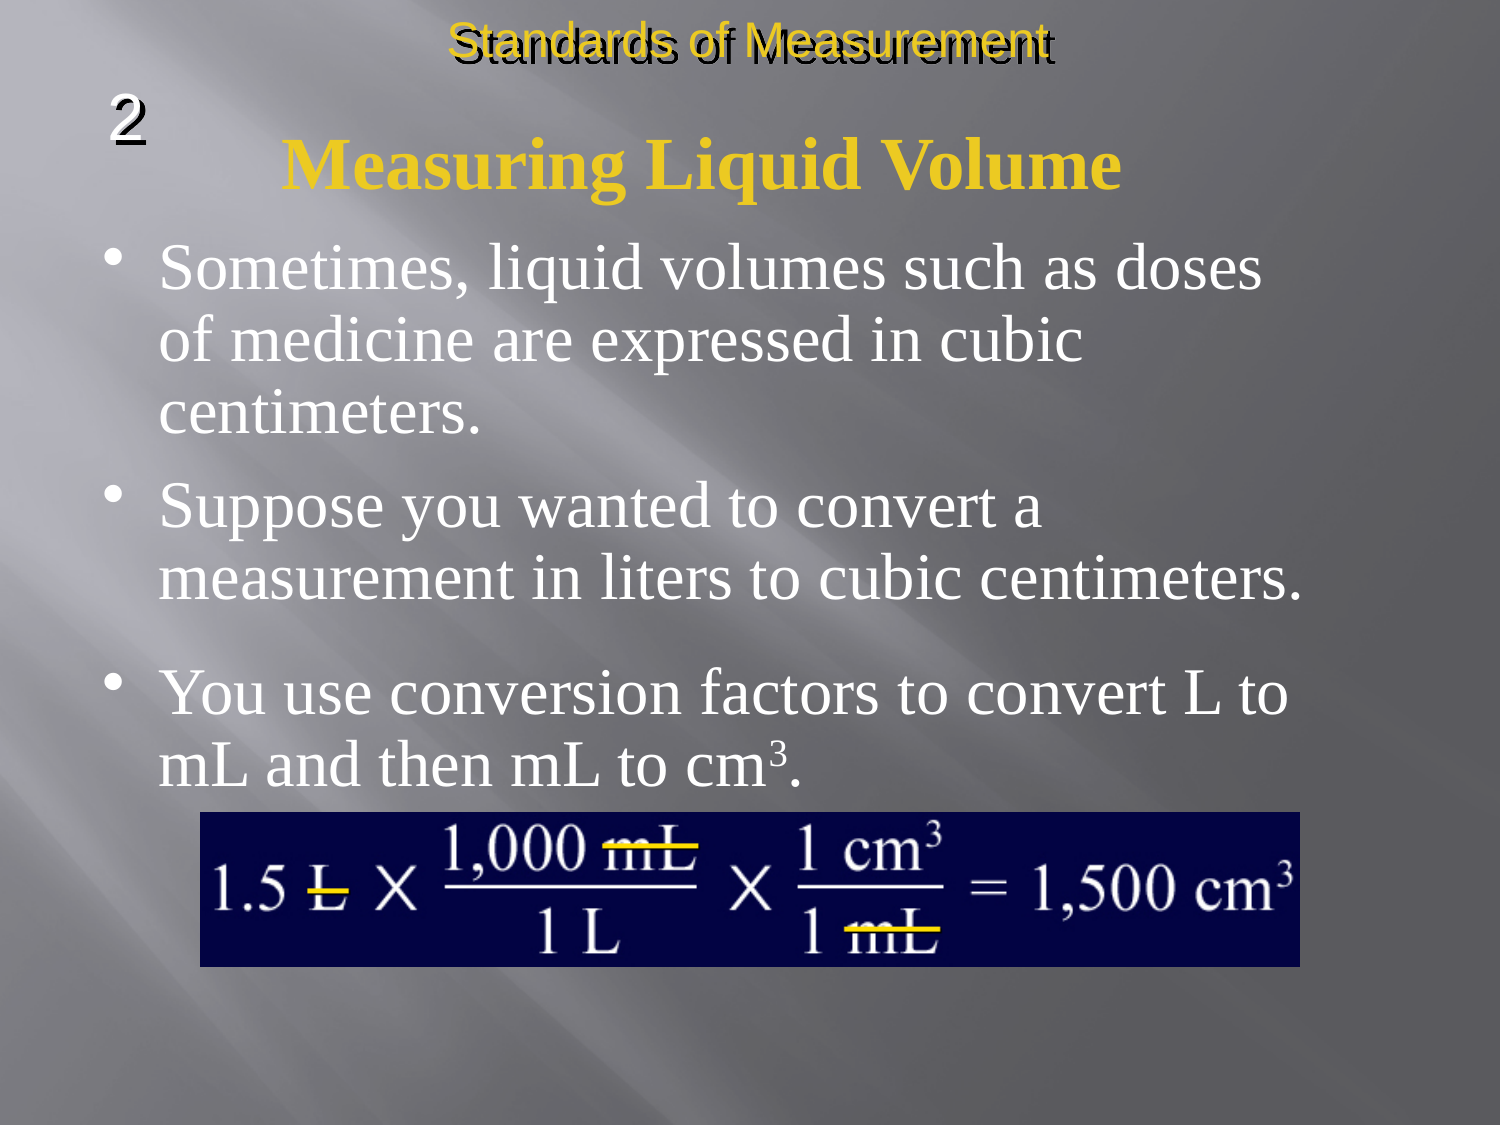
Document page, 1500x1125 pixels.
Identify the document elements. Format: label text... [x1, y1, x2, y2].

text_box 2 [93, 66, 160, 162]
text_box Sometimes, liquid volumes such as doses of medicine are expressed in cubic centimeters. [87, 224, 1350, 456]
text_box Measuring Liquid Volume [266, 117, 1158, 214]
text_box Suppose you wanted to convert a measurement in liters to cubic centimeters. [87, 462, 1400, 622]
text_box You use conversion factors to convert L to mL and then mL to cm3. [87, 649, 1400, 809]
picture [199, 812, 1301, 967]
text_box Standards of Measurement [431, 0, 1065, 75]
